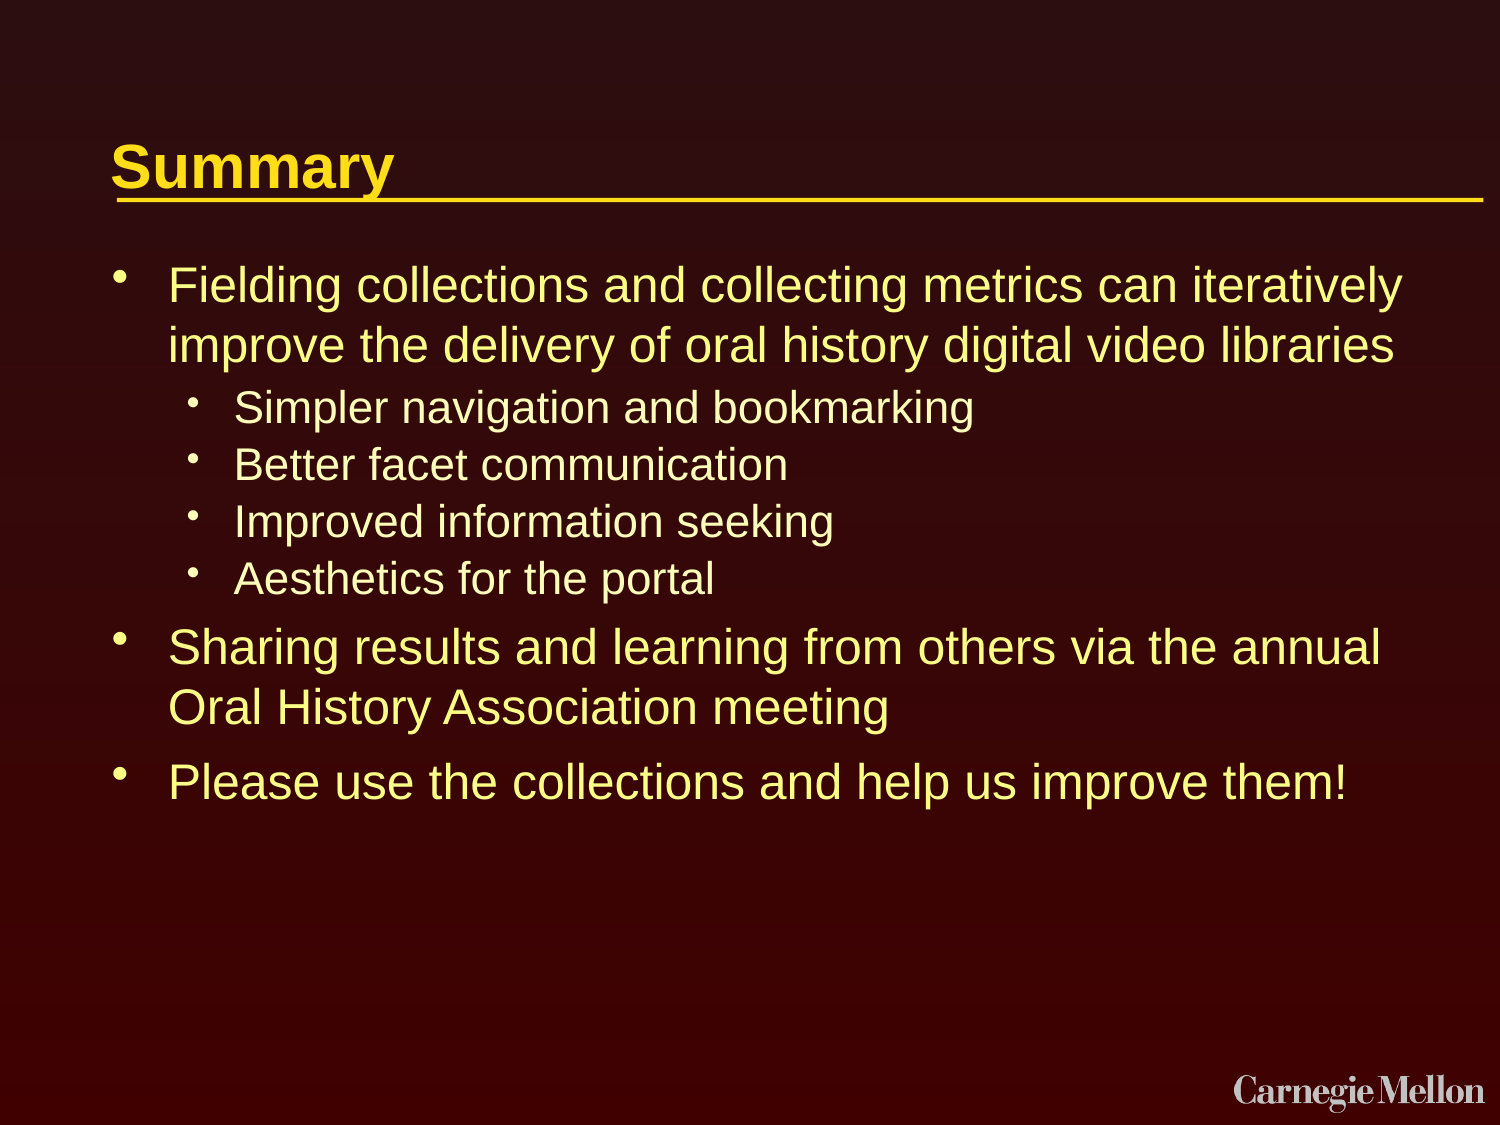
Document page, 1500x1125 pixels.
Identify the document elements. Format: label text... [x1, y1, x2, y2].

title Summary [95, 68, 1372, 258]
picture [1234, 1074, 1485, 1113]
list Fielding collections and collecting metrics can iteratively improve the delivery of oral history digital video libraries Simpler navigation and bookmarking Better facet communication Improved information seeking Aesthetics for the portal Sharing results and learning from others via the annual Oral History Association meeting Please use the collections and help us improve them! [96, 244, 1423, 1034]
